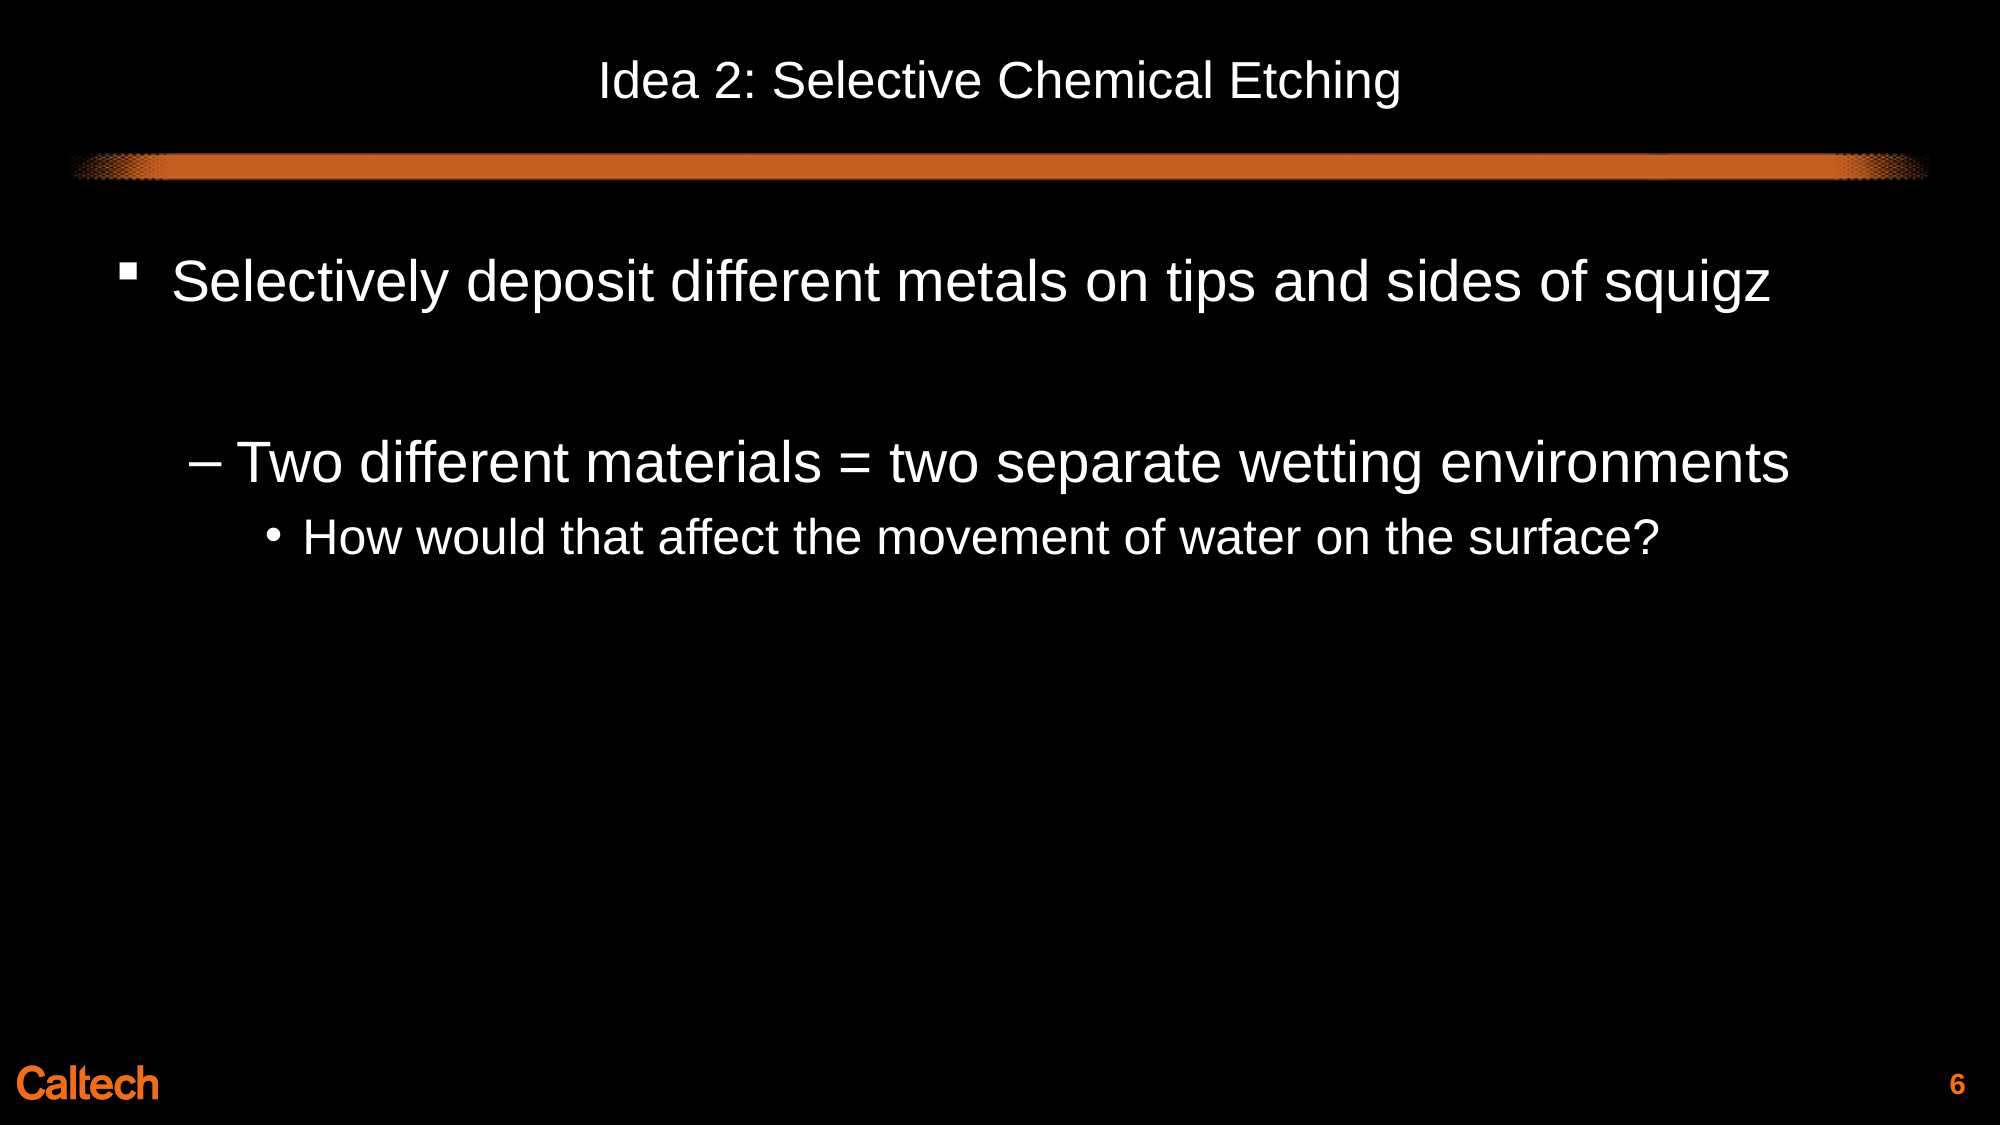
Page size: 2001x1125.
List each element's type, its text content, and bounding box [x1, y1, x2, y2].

slide_number 5 [1882, 1052, 1981, 1113]
picture [17, 1065, 158, 1100]
list Selectively deposit different metals on tips and sides of squigz Two different materials = two separate wetting environments How would that affect the movement of water on the surface? [100, 236, 1901, 998]
picture [69, 152, 1930, 182]
title Idea 2: Selective Chemical Etching [192, 3, 1809, 153]
